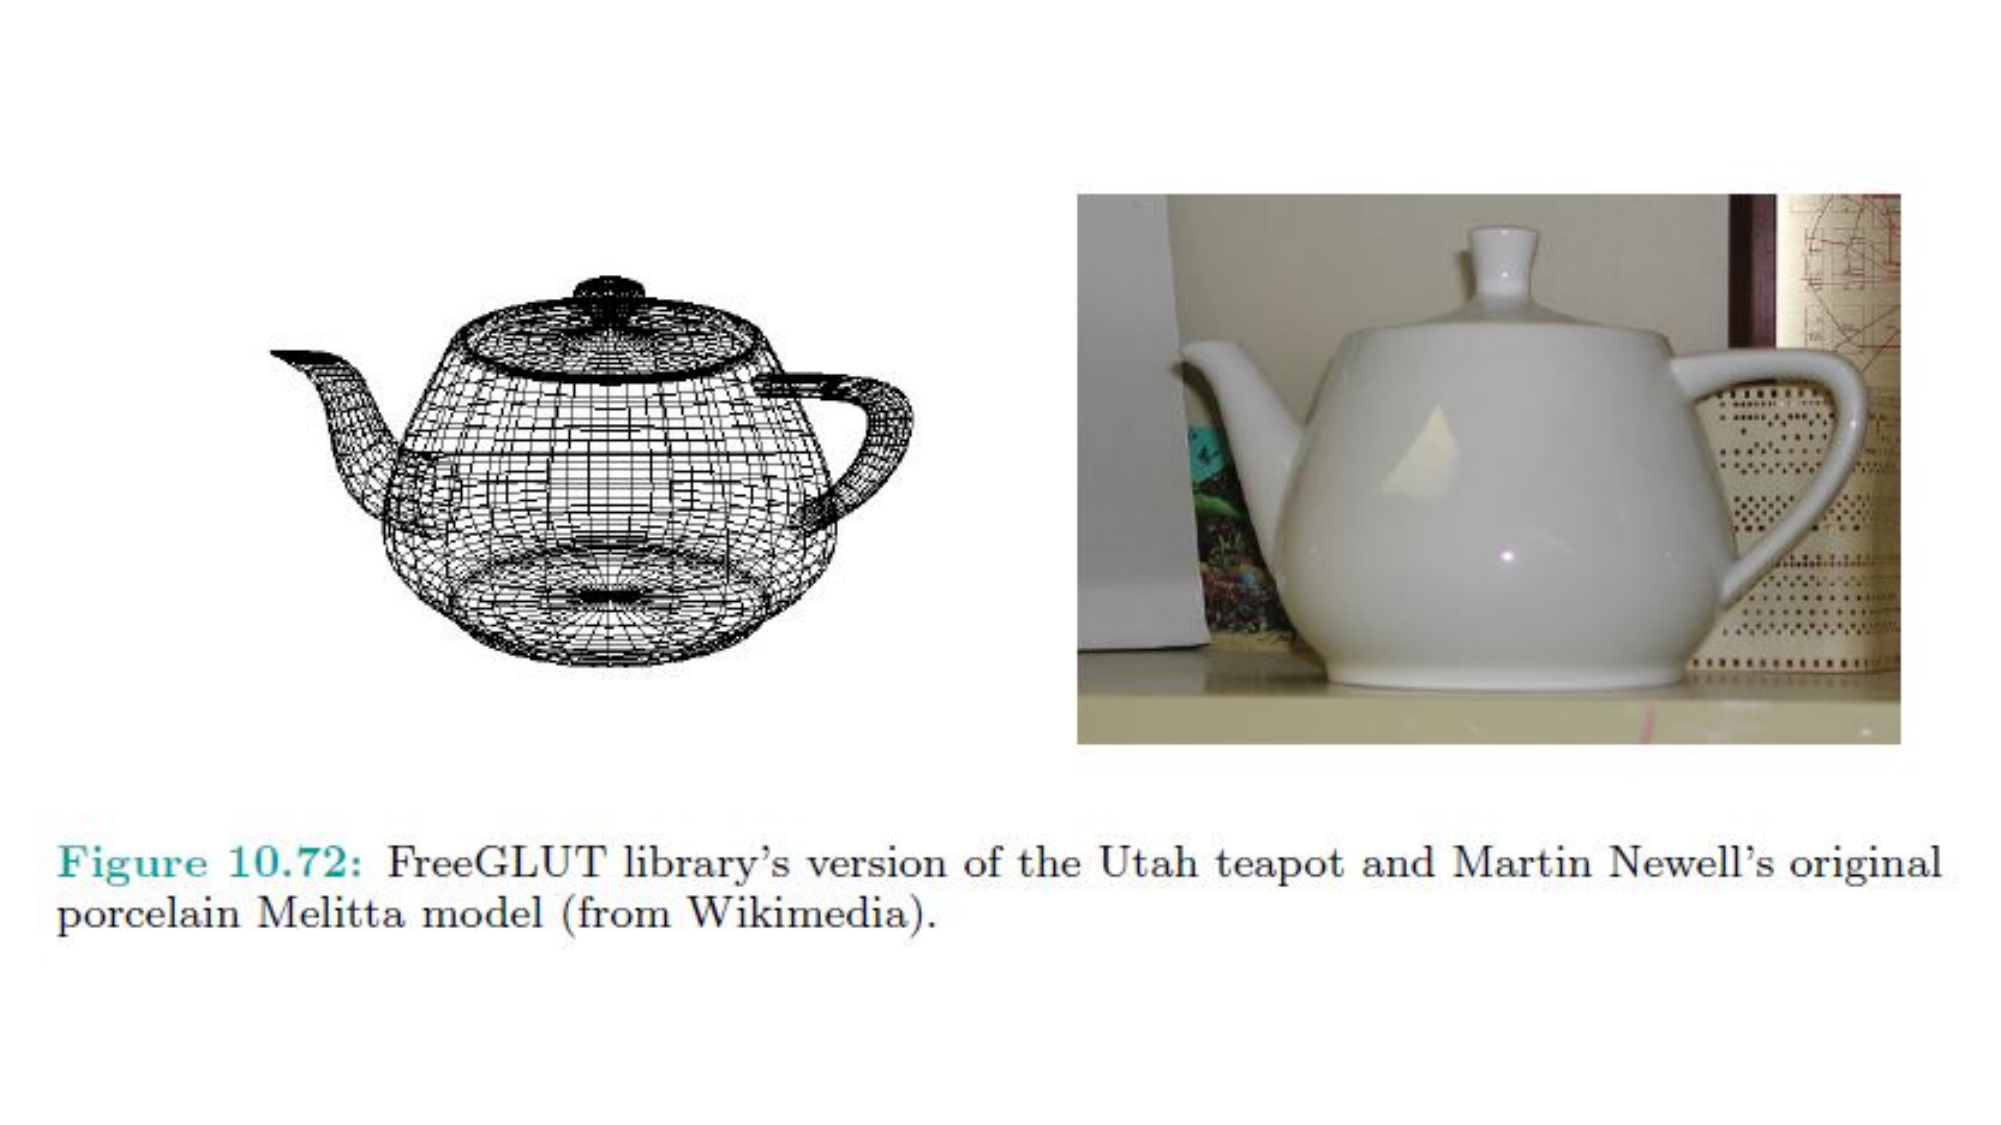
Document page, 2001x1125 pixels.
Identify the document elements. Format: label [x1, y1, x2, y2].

picture [0, 161, 2000, 964]
